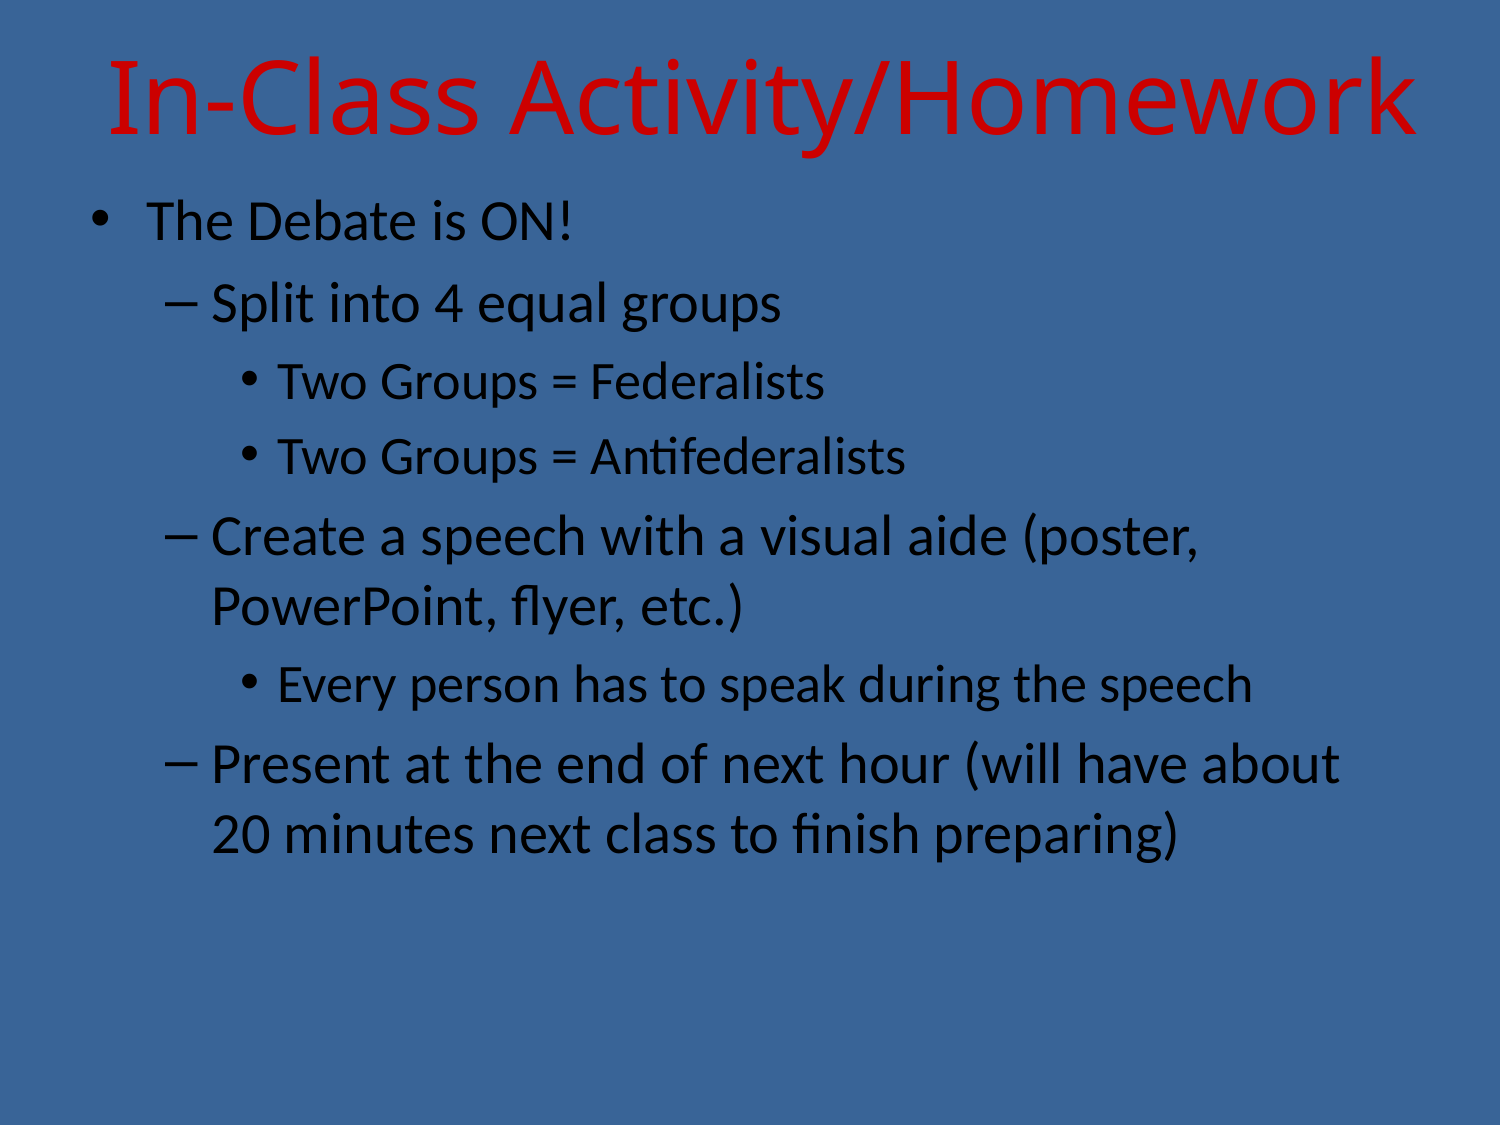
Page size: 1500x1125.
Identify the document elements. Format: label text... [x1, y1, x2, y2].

list The Debate is ON! Split into 4 equal groups Two Groups = Federalists Two Groups = Antifederalists Create a speech with a visual aide (poster, PowerPoint, flyer, etc.) Every person has to speak during the speech Present at the end of next hour (will have about 20 minutes next class to finish preparing) [74, 174, 1426, 1006]
title In-Class Activity/Homework [87, 0, 1438, 188]
